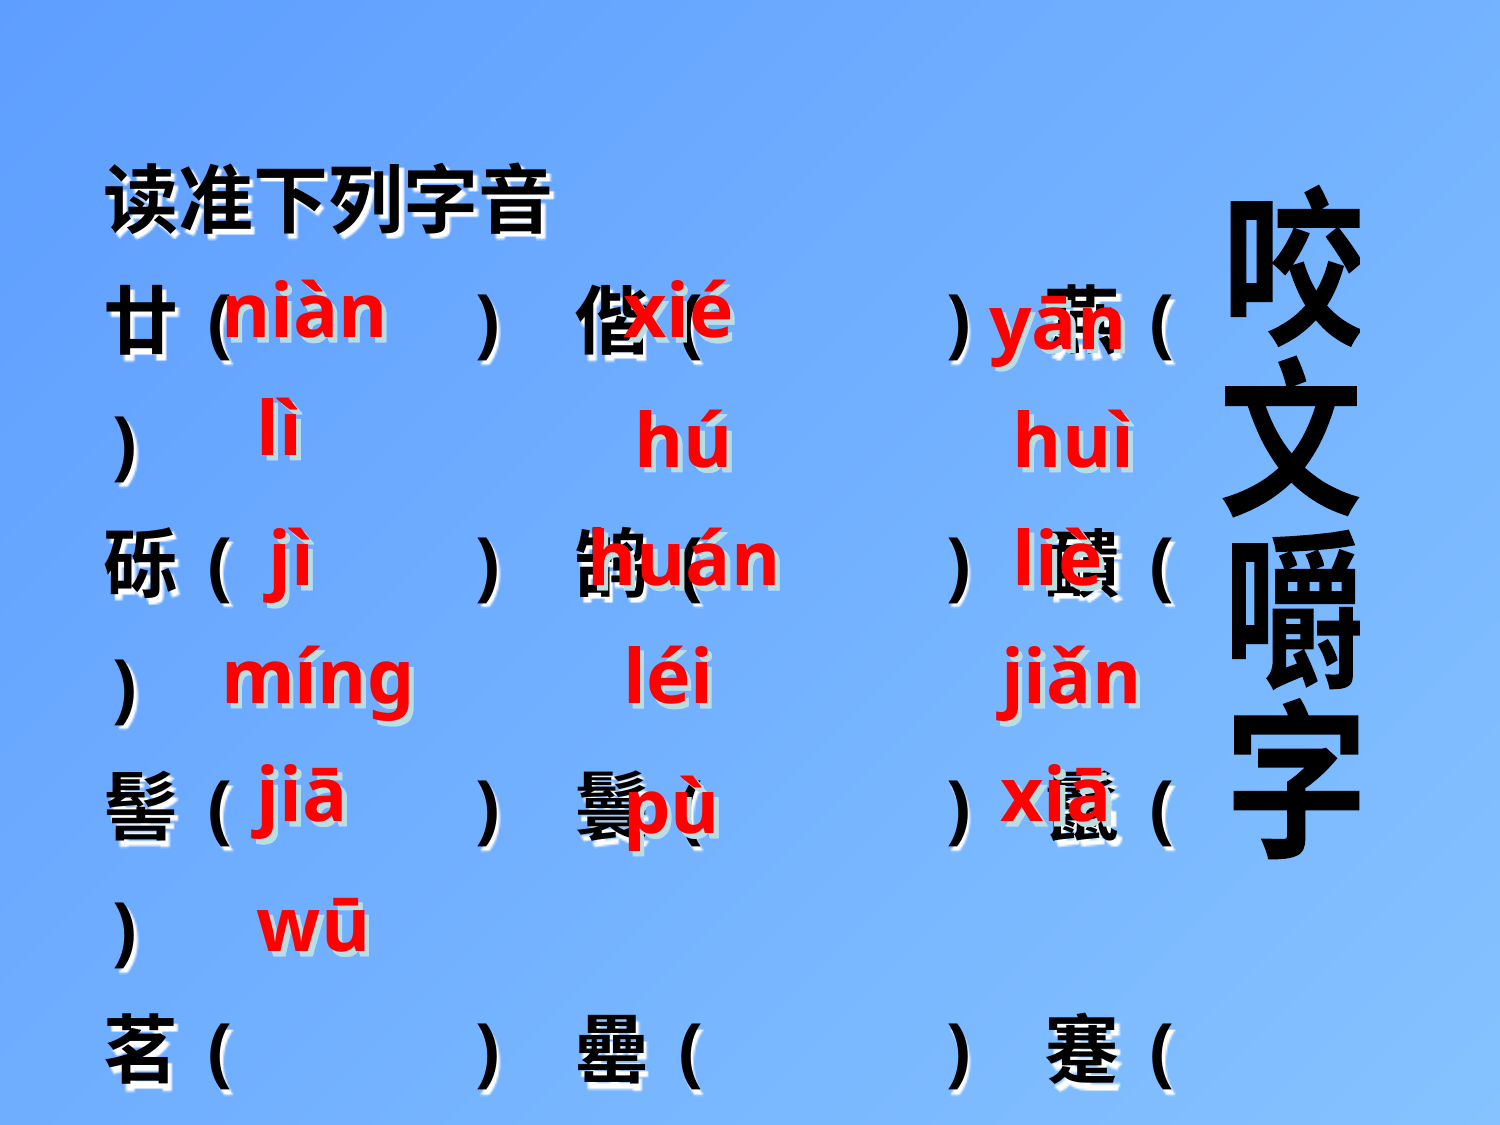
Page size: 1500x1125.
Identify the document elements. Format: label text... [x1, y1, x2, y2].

text_box xiā [986, 739, 1171, 845]
text_box niàn [206, 255, 421, 361]
text_box jì [253, 503, 363, 609]
text_box xié [608, 255, 824, 361]
text_box hú [620, 385, 830, 491]
text_box pù [608, 751, 780, 857]
text_box 读准下列字音 廿( ) 偕( ) 燕( ) 砾( ) 鹄( ) 靧( ) 髻( ) 鬟( ) 鬣( ) 茗( ) 罍( ) 蹇( ) 浃( ) 曝( ) 呷( ) 恶( ) [88, 113, 1400, 1125]
text_box wū [242, 869, 473, 975]
text_box míng [206, 621, 446, 727]
text_box jiǎn [986, 621, 1211, 727]
text_box léi [608, 621, 819, 727]
text_box jiā [242, 739, 466, 845]
text_box huì [998, 385, 1215, 491]
text_box yān [974, 267, 1195, 372]
text_box huán [572, 503, 821, 609]
text_box liè [998, 503, 1241, 609]
text_box lì [242, 373, 392, 479]
